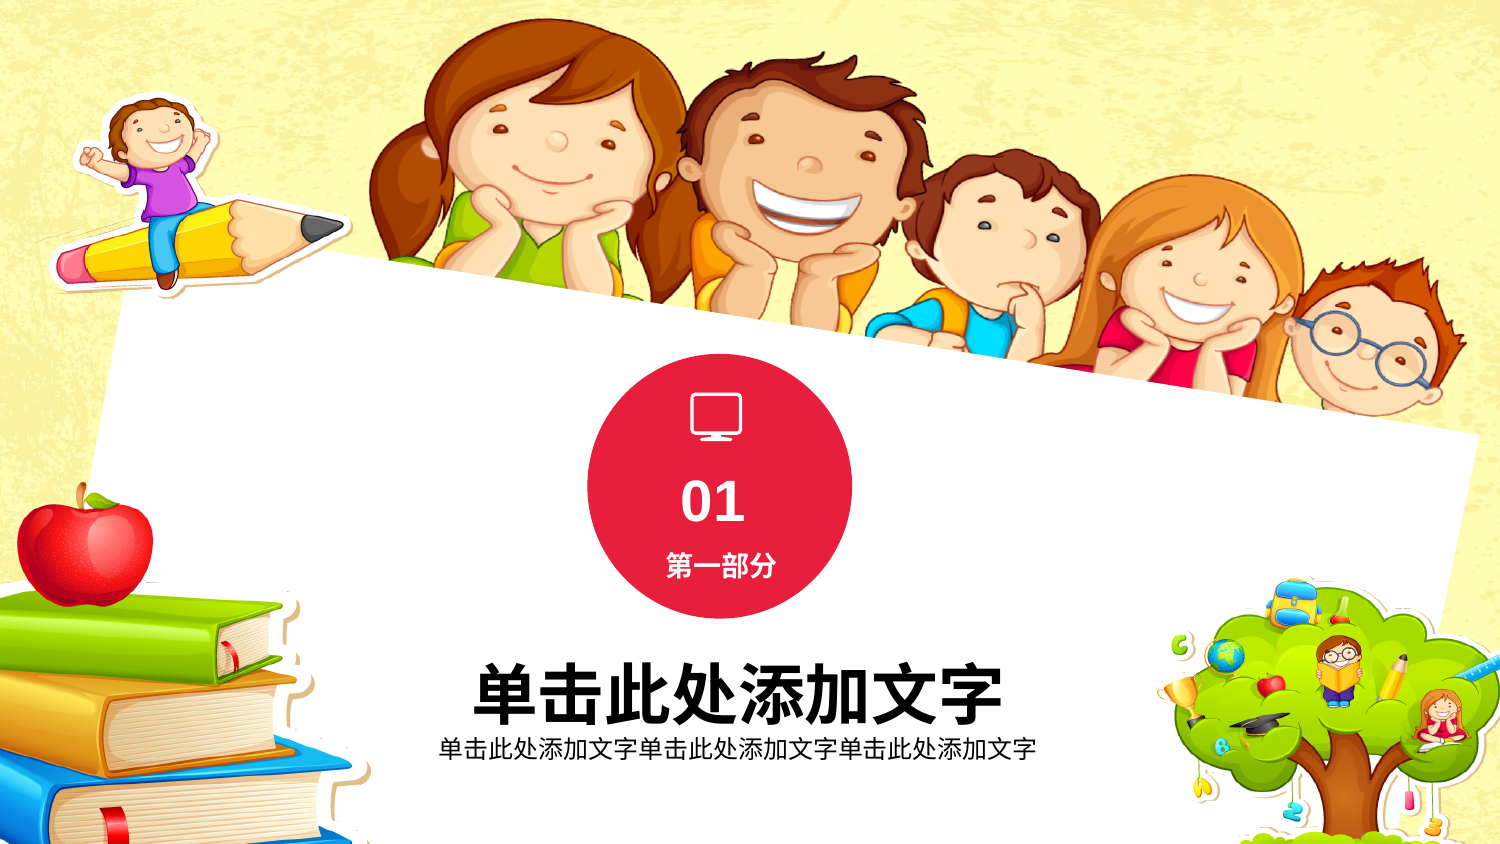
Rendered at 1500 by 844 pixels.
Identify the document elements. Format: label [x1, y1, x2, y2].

text_box [0, 0, 1500, 844]
text_box [587, 353, 853, 619]
